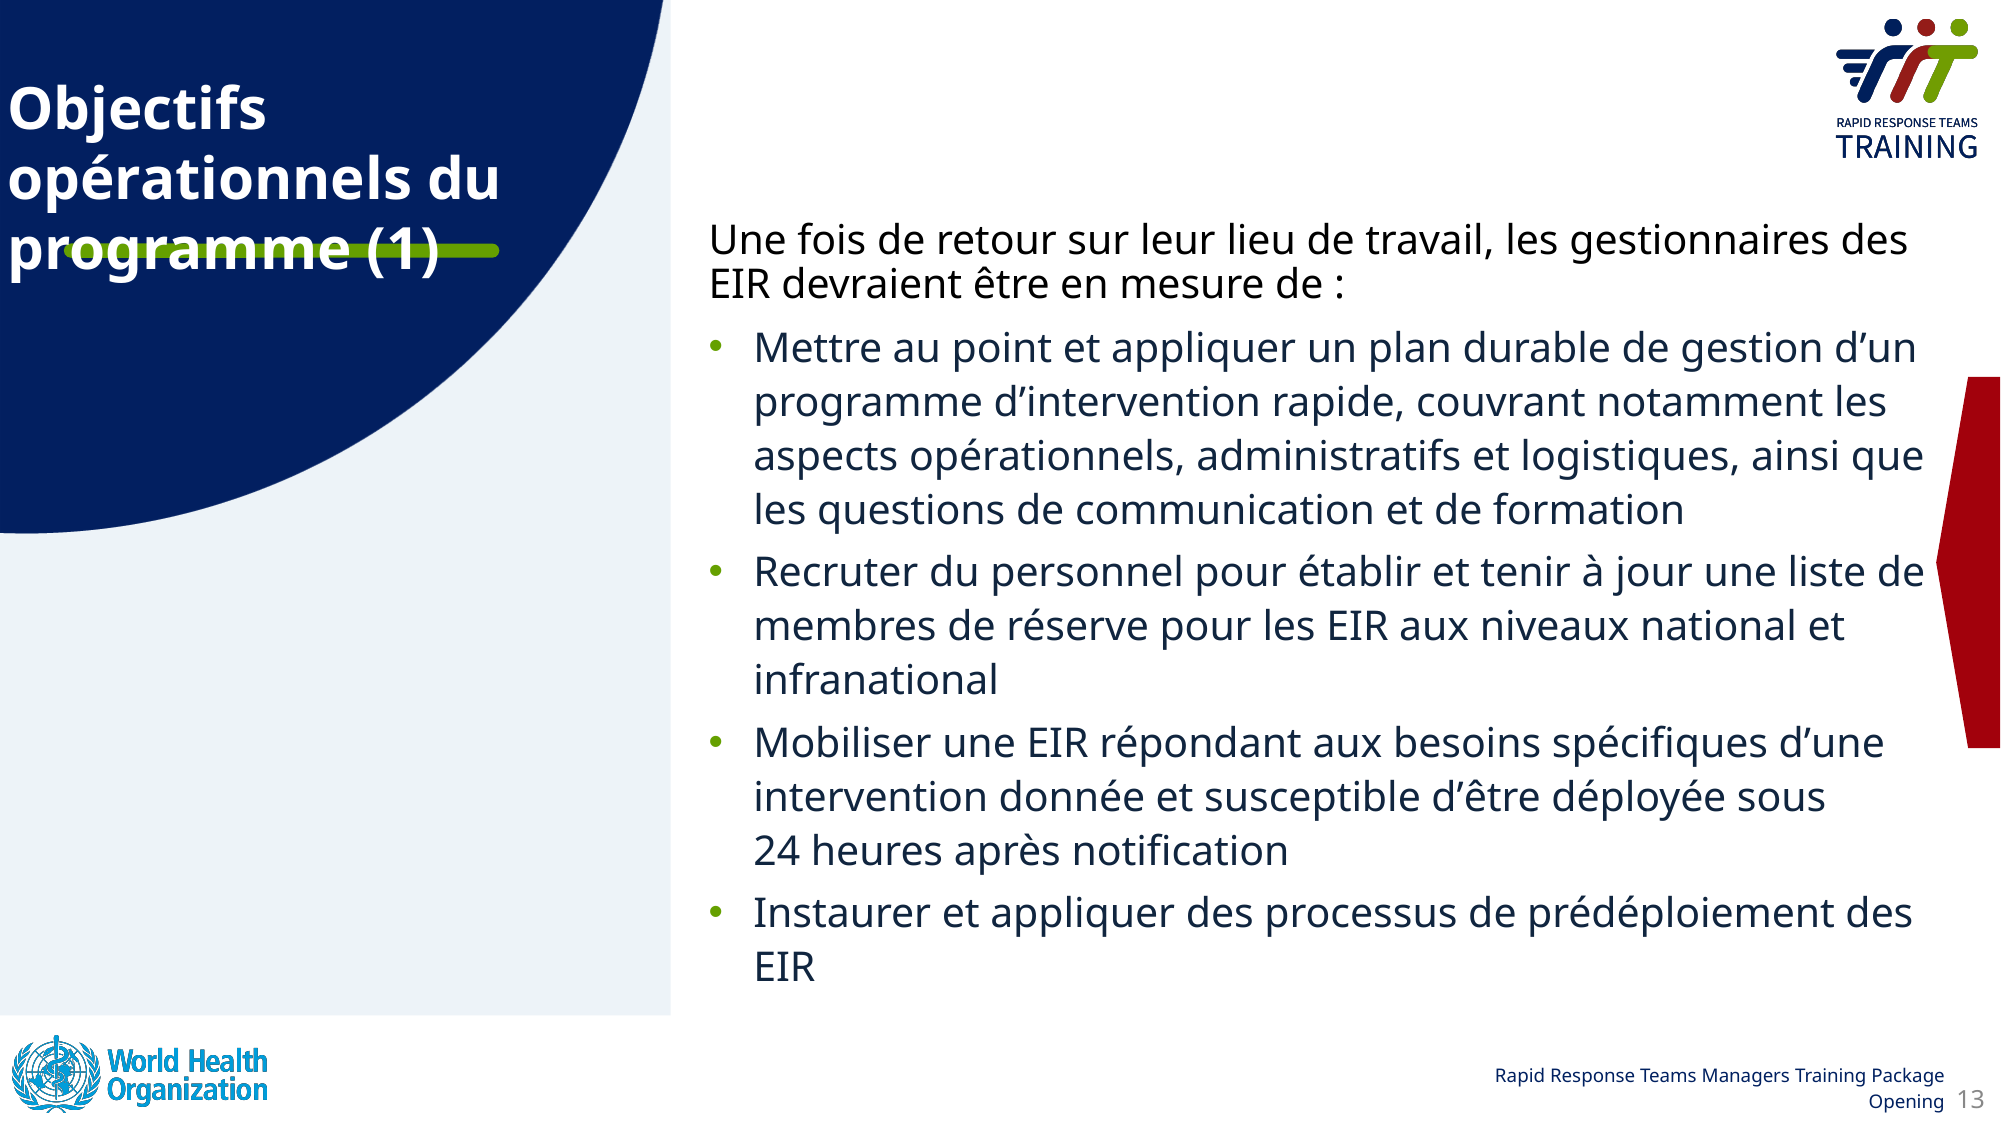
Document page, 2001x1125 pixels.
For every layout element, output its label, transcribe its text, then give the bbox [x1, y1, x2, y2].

picture [71, 1053, 90, 1091]
picture [34, 1054, 43, 1078]
picture [0, 0, 670, 538]
text_box 13 [1557, 1076, 1993, 1121]
picture [46, 1056, 54, 1062]
picture [12, 1035, 54, 1068]
picture [30, 1083, 37, 1091]
picture [59, 1035, 267, 1113]
text_box Objectifs opérationnels du programme (1) [0, 64, 624, 289]
picture [36, 1088, 78, 1105]
picture [1835, 19, 1978, 167]
list Une fois de retour sur leur lieu de travail, les gestionnaires des EIR devraient être en mesure de : Mettre au point et appliquer un plan durable de gestion dʼun programme dʼintervention rapide, couvrant notamment les aspects opérationnels, administratifs et logistiques, ainsi que les questions de communication et de formation Recruter du personnel pour établir et tenir à jour une liste de membres de réserve pour les EIR aux niveaux national et infranational Mobiliser une EIR répondant aux besoins spécifiques dʼune intervention donnée et susceptible dʼêtre déployée sous 24 heures après notification Instaurer et appliquer des processus de prédéploiement des EIR [700, 196, 1937, 1013]
picture [22, 1062, 26, 1077]
picture [50, 1108, 62, 1113]
picture [24, 1054, 36, 1087]
picture [12, 1083, 48, 1113]
picture [40, 1062, 47, 1070]
